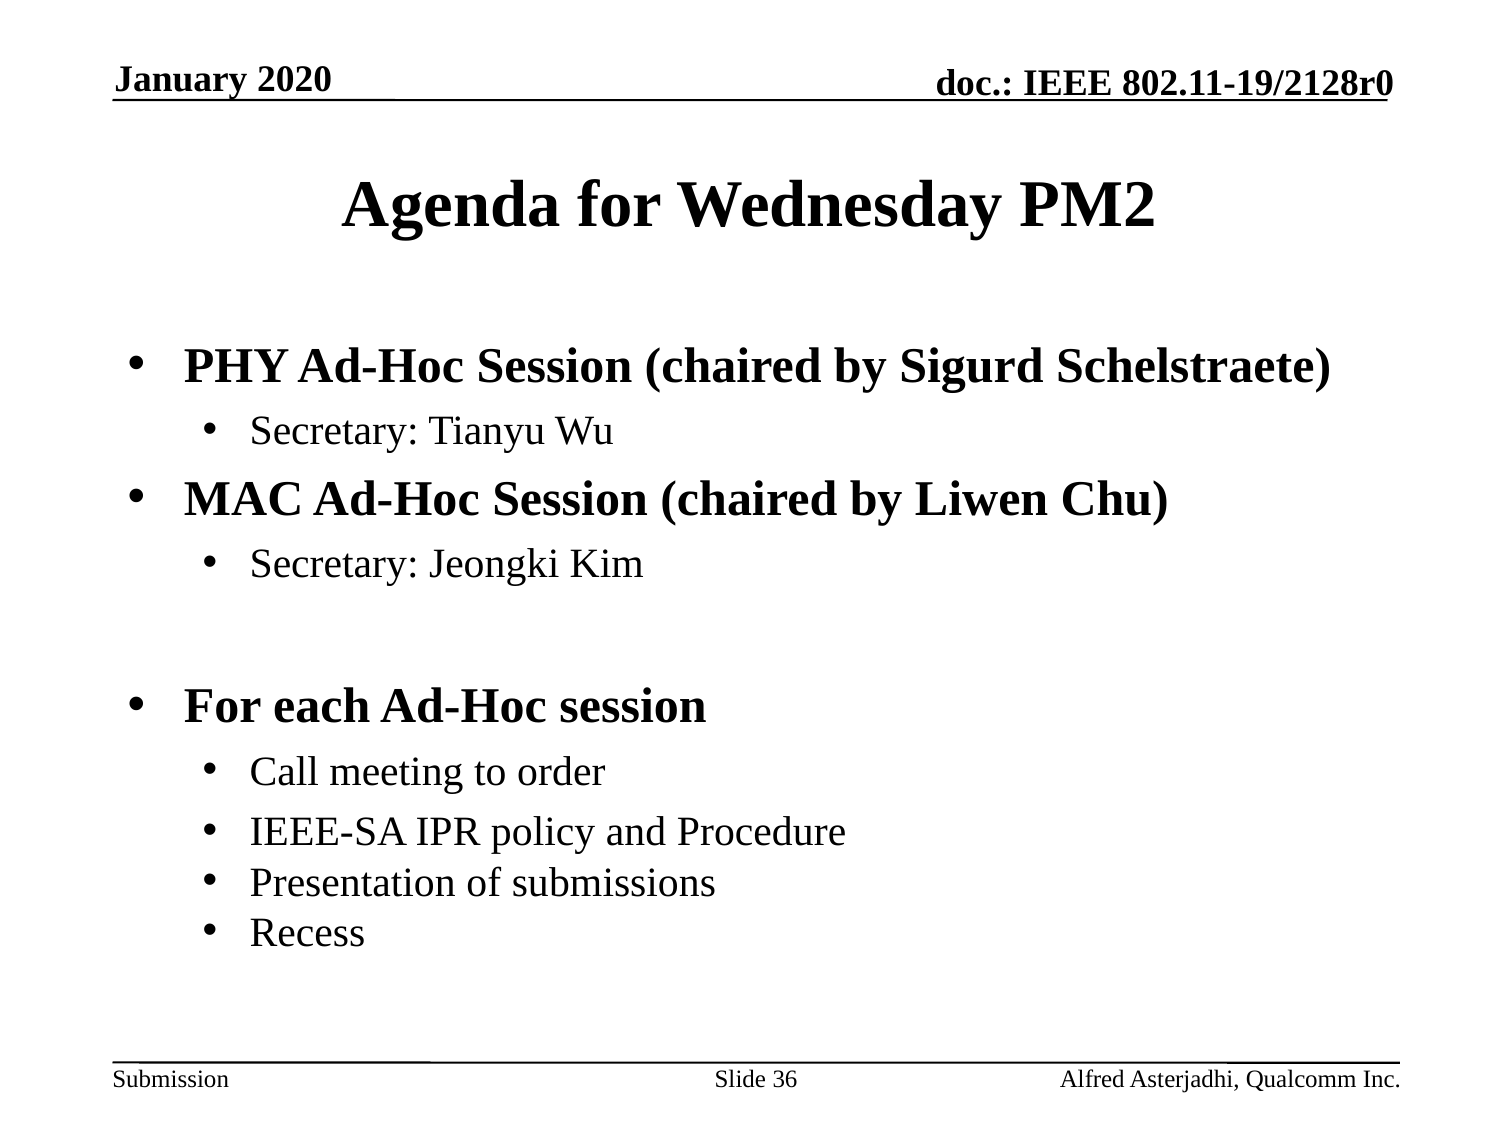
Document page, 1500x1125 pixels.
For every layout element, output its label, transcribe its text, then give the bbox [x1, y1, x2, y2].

list PHY Ad-Hoc Session (chaired by Sigurd Schelstraete) Secretary: Tianyu Wu MAC Ad-Hoc Session (chaired by Liwen Chu) Secretary: Jeongki Kim For each Ad-Hoc session Call meeting to order IEEE-SA IPR policy and Procedure Presentation of submissions Recess [112, 324, 1388, 1000]
footer Alfred Asterjadhi, Qualcomm Inc. [878, 1061, 1402, 1093]
title Agenda for Wednesday PM2 [112, 112, 1388, 288]
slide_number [114, 54, 493, 100]
slide_number Slide 36 [712, 1061, 800, 1123]
